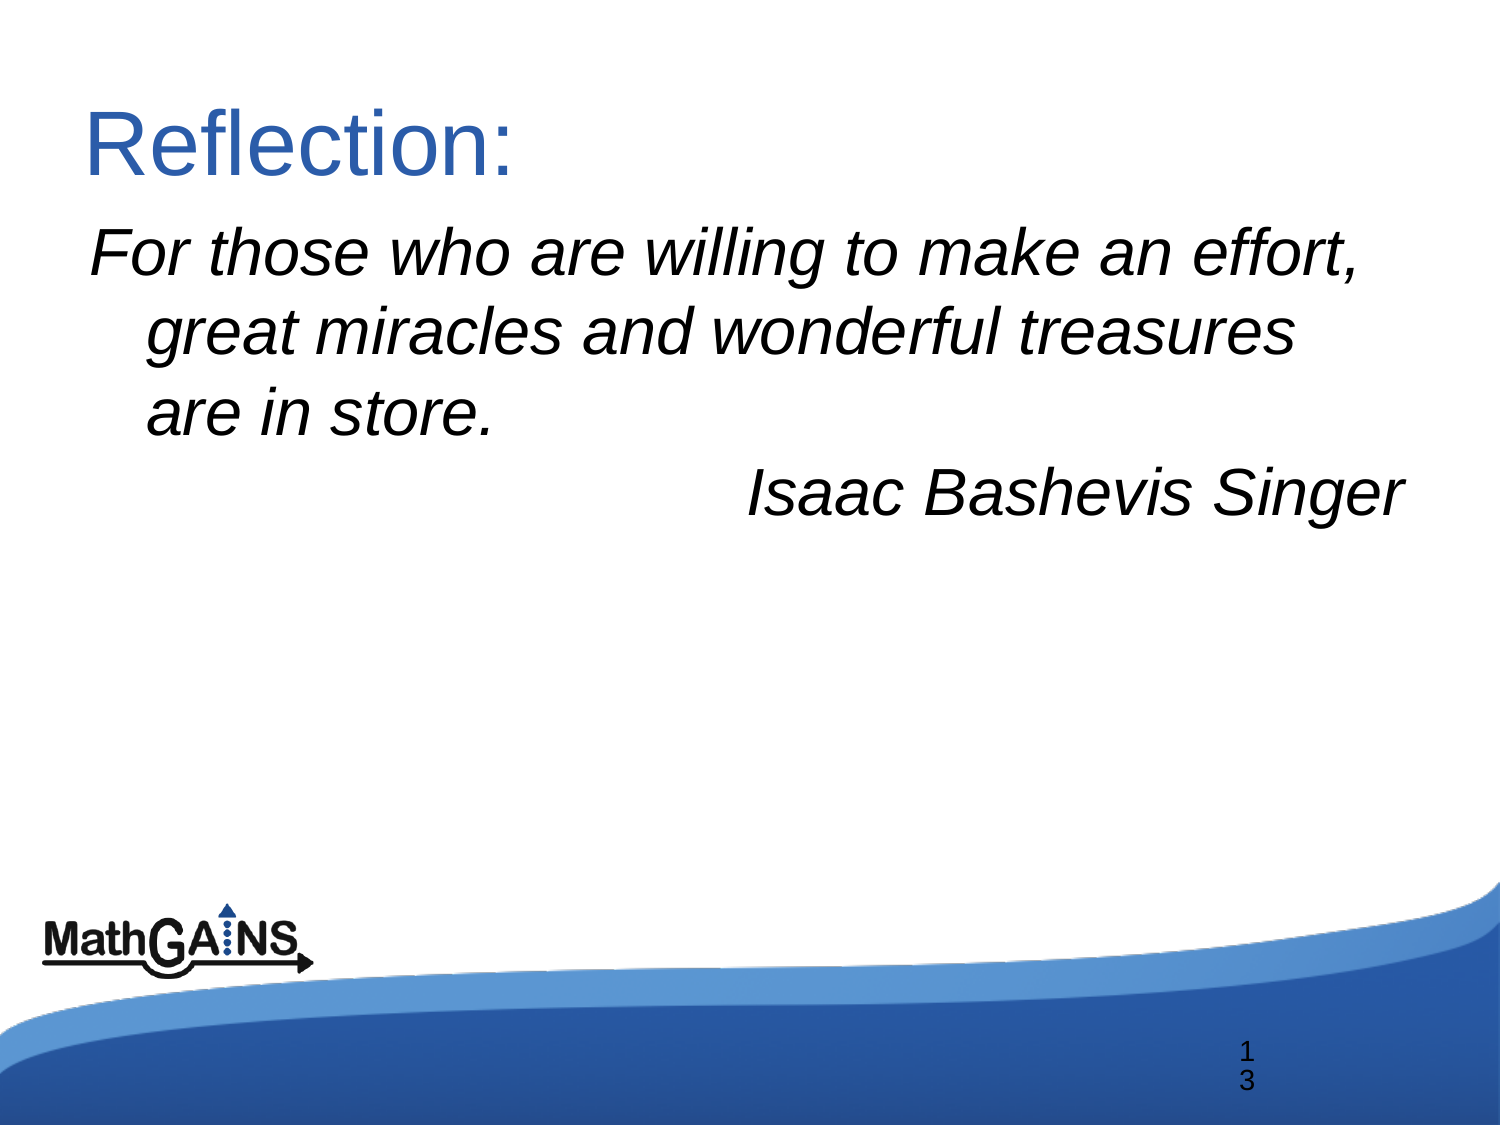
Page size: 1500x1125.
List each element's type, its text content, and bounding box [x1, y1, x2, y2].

title Reflection: [74, 14, 1426, 199]
slide_number 13 [1223, 1023, 1277, 1075]
picture [0, 878, 1500, 1125]
list For those who are willing to make an effort, great miracles and wonderful treasures are in store. Isaac Bashevis Singer [74, 199, 1426, 1063]
